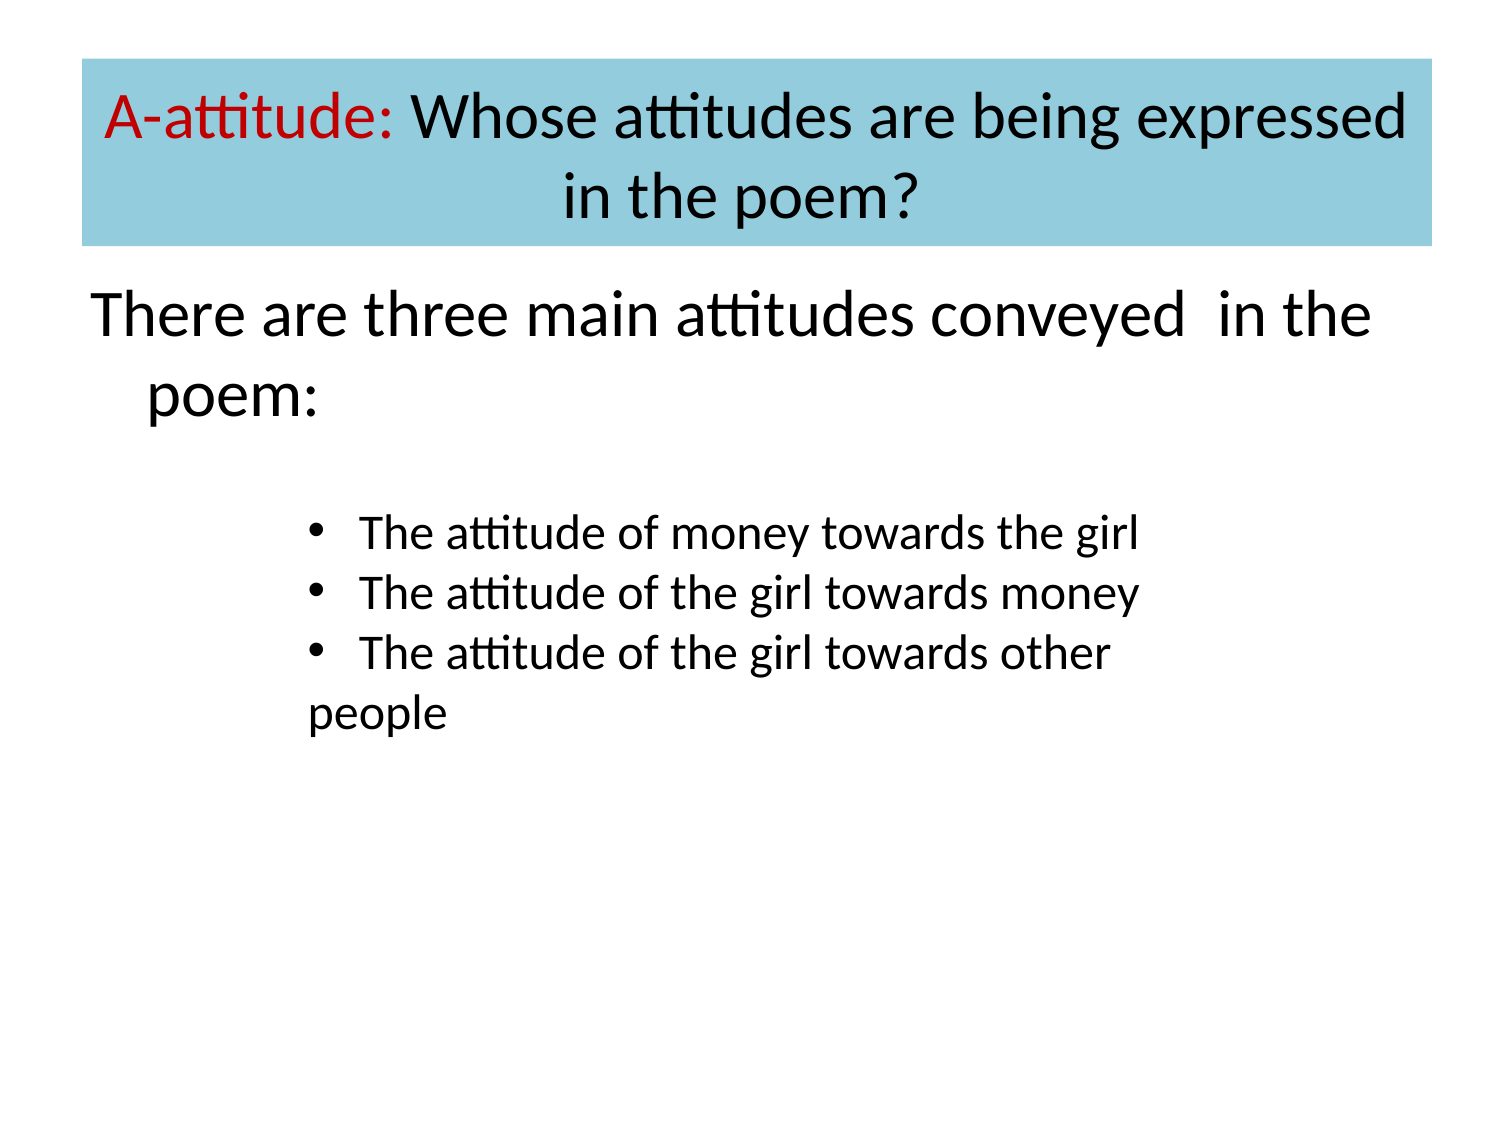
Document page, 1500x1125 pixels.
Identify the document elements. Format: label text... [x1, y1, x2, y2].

title A-attitude: Whose attitudes are being expressed in the poem? [82, 58, 1432, 247]
text_box The attitude of money towards the girl The attitude of the girl towards money The attitude of the girl towards other people [292, 492, 1161, 807]
list There are three main attitudes conveyed in the poem: [75, 262, 1425, 457]
